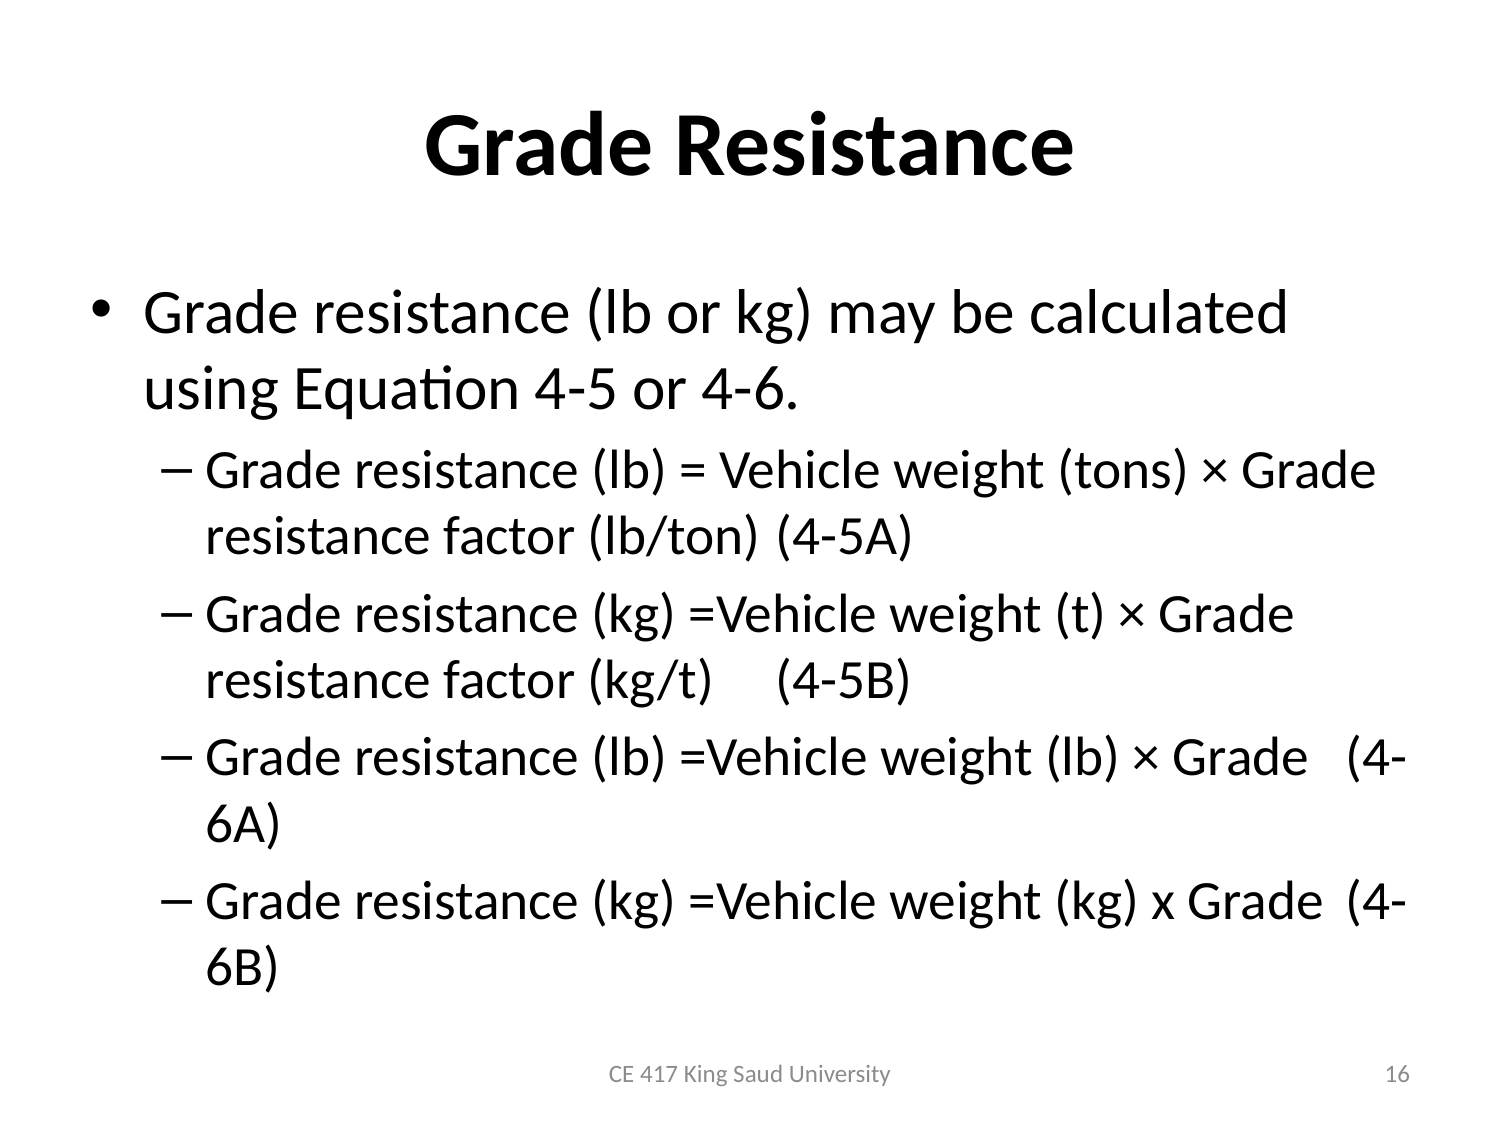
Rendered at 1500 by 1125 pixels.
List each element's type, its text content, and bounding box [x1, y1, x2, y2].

footer CE 417 King Saud University [512, 1042, 988, 1103]
list Grade resistance (lb or kg) may be calculated using Equation 4-5 or 4-6. Grade resistance (lb) = Vehicle weight (tons) × Grade resistance factor (lb/ton) (4-5A) Grade resistance (kg) =Vehicle weight (t) × Grade resistance factor (kg/t) (4-5B) Grade resistance (lb) =Vehicle weight (lb) × Grade (4-6A) Grade resistance (kg) =Vehicle weight (kg) x Grade (4-6B) [75, 262, 1425, 1005]
slide_number 16 [1074, 1042, 1425, 1103]
title Grade Resistance [75, 45, 1425, 233]
